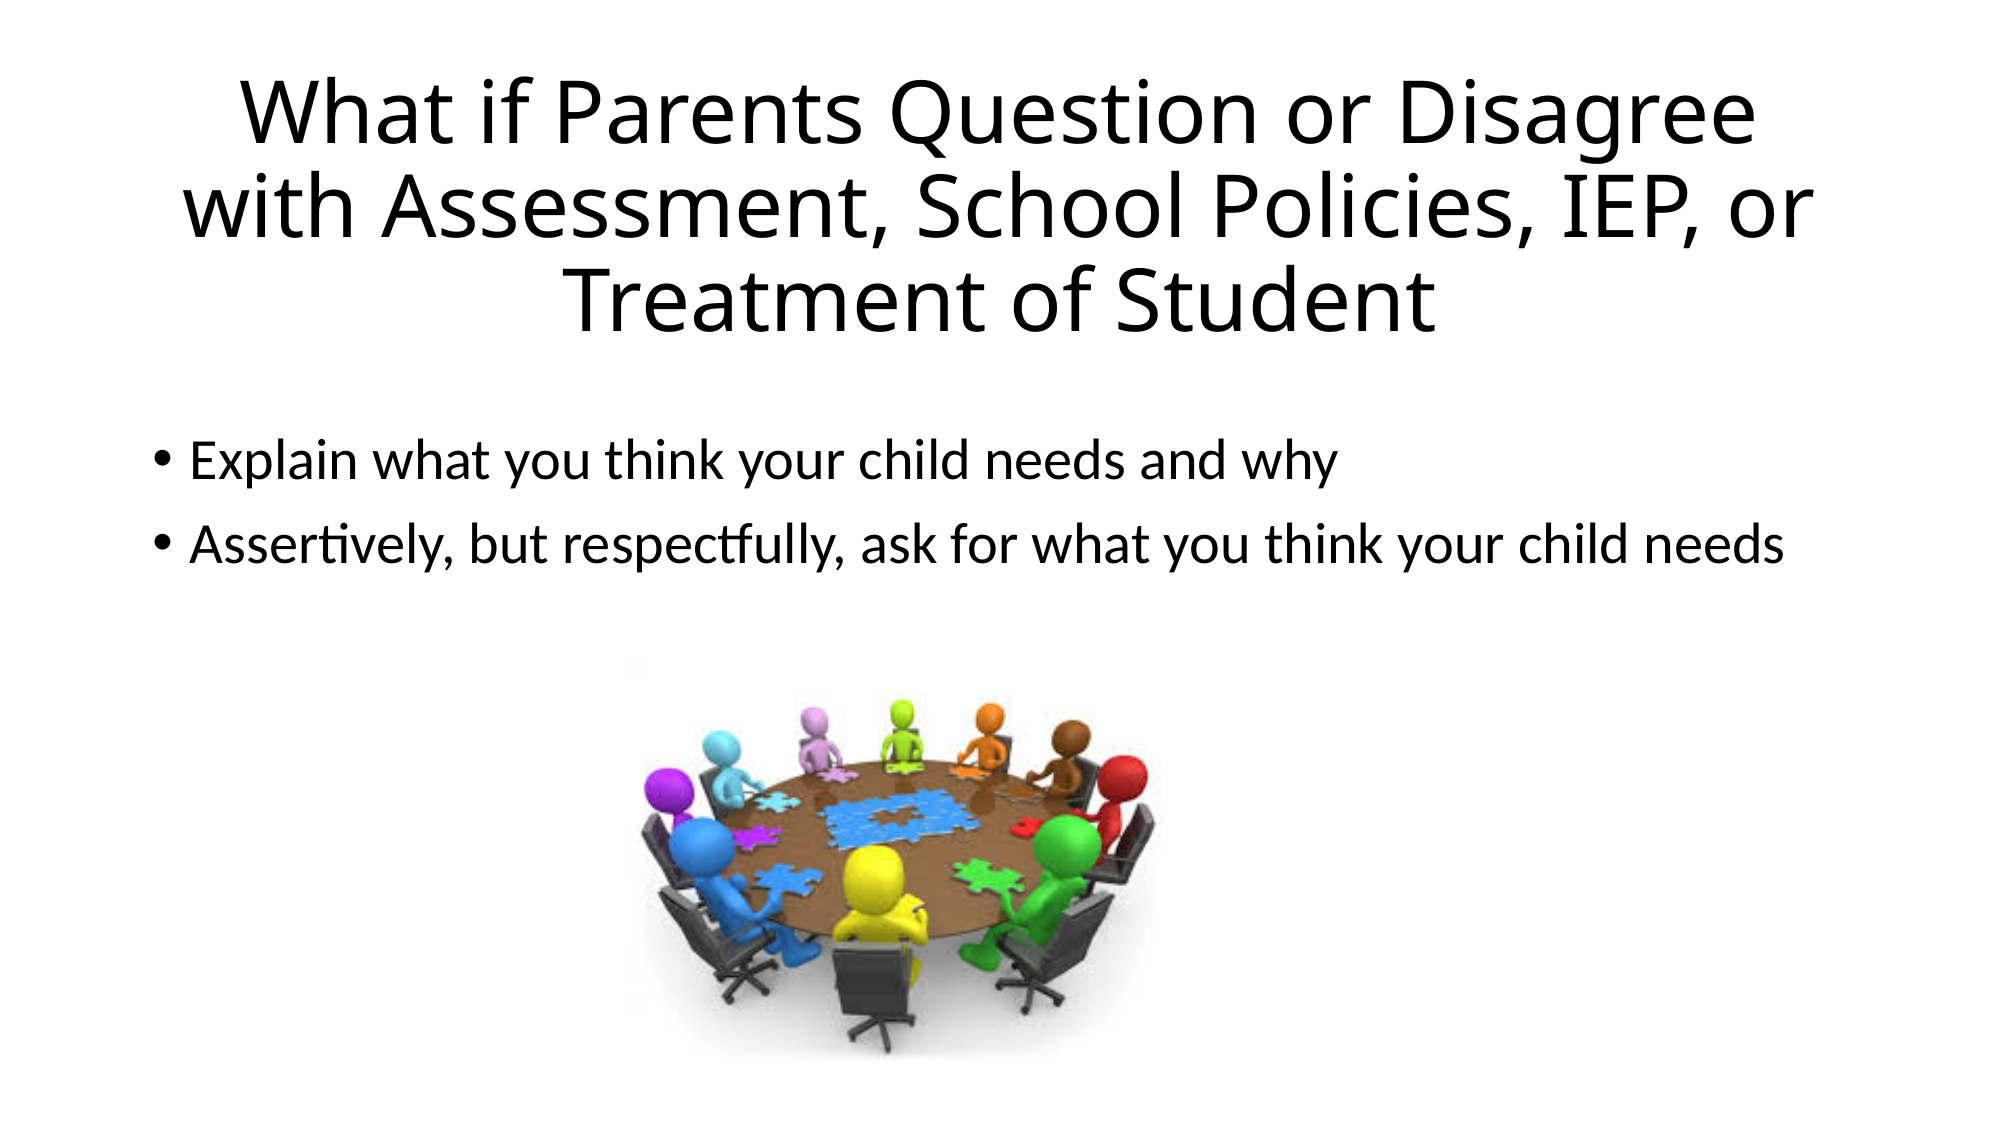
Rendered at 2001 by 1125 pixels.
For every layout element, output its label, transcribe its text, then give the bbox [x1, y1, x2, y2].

list Explain what you think your child needs and why Assertively, but respectfully, ask for what you think your child needs [137, 421, 1863, 1014]
title What if Parents Question or Disagree with Assessment, School Policies, IEP, or Treatment of Student [137, 59, 1863, 359]
picture [628, 660, 1169, 1066]
